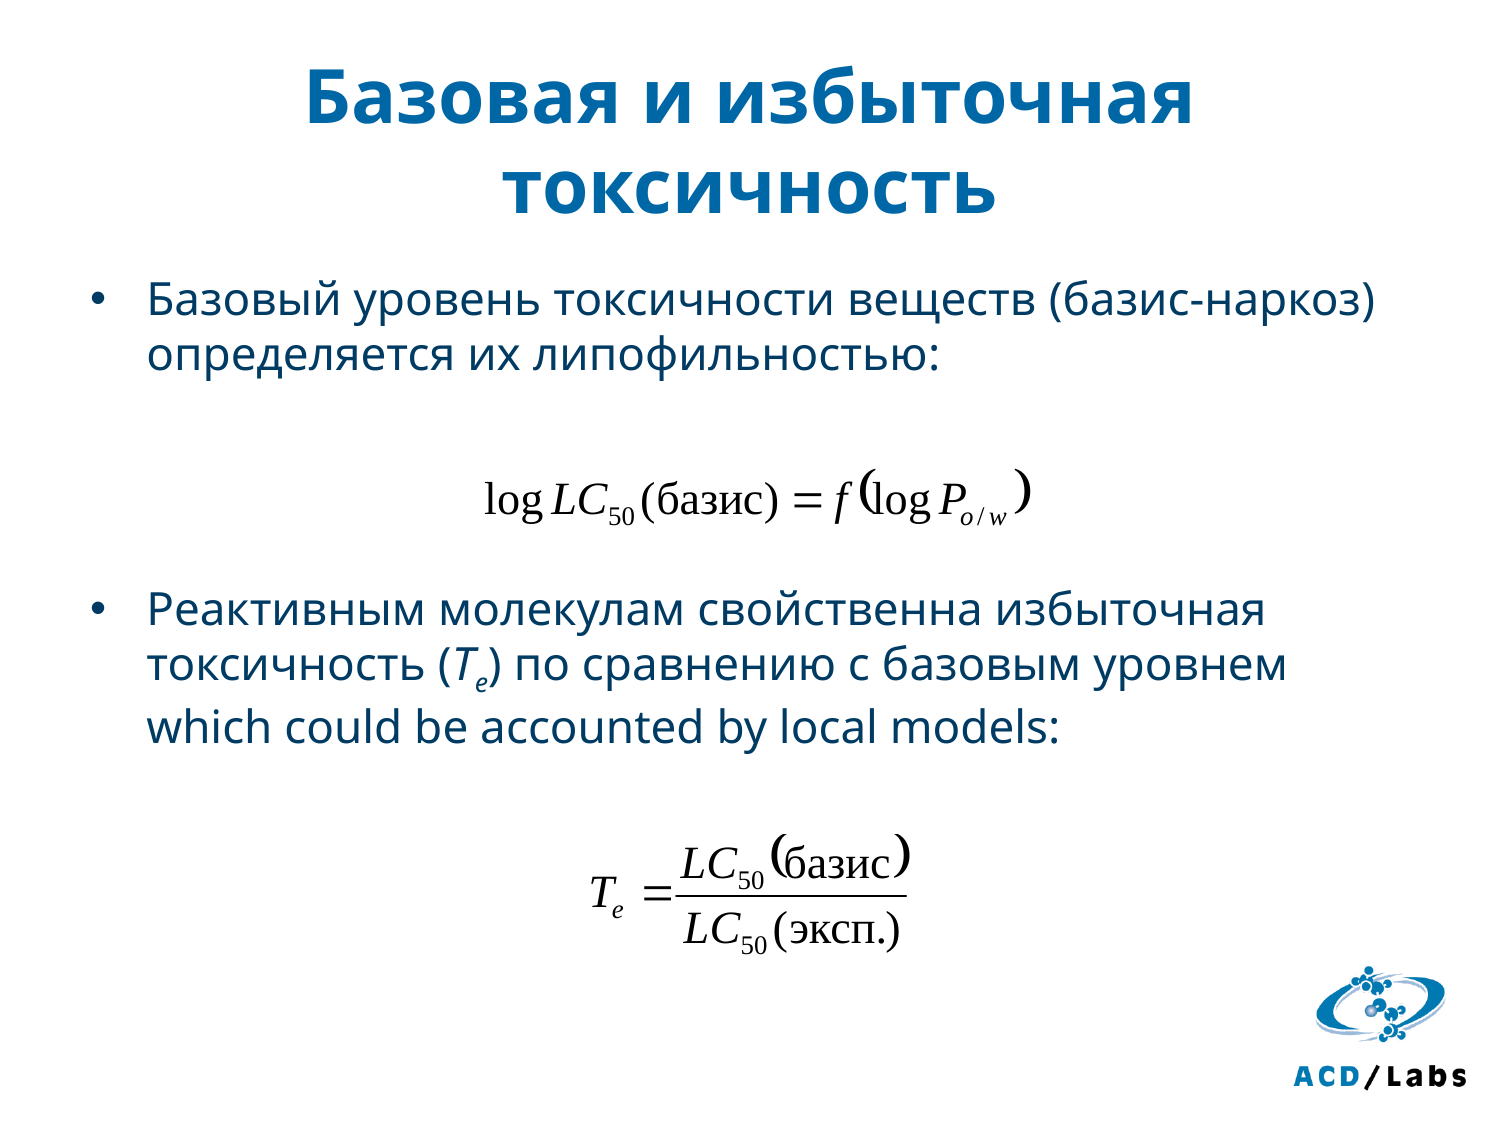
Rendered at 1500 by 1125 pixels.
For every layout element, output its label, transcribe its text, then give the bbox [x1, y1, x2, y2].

picture [1293, 964, 1471, 1101]
picture [1385, 1006, 1397, 1012]
title Базовая и избыточная токсичность [74, 44, 1426, 233]
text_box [584, 833, 916, 966]
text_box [477, 467, 1033, 538]
list Базовый уровень токсичности веществ (базис-наркоз) определяется их липофильностью: Реактивным молекулам свойственна избыточная токсичность (Te) по сравнению с базовым уровнем which could be accounted by local models: [74, 262, 1426, 1006]
